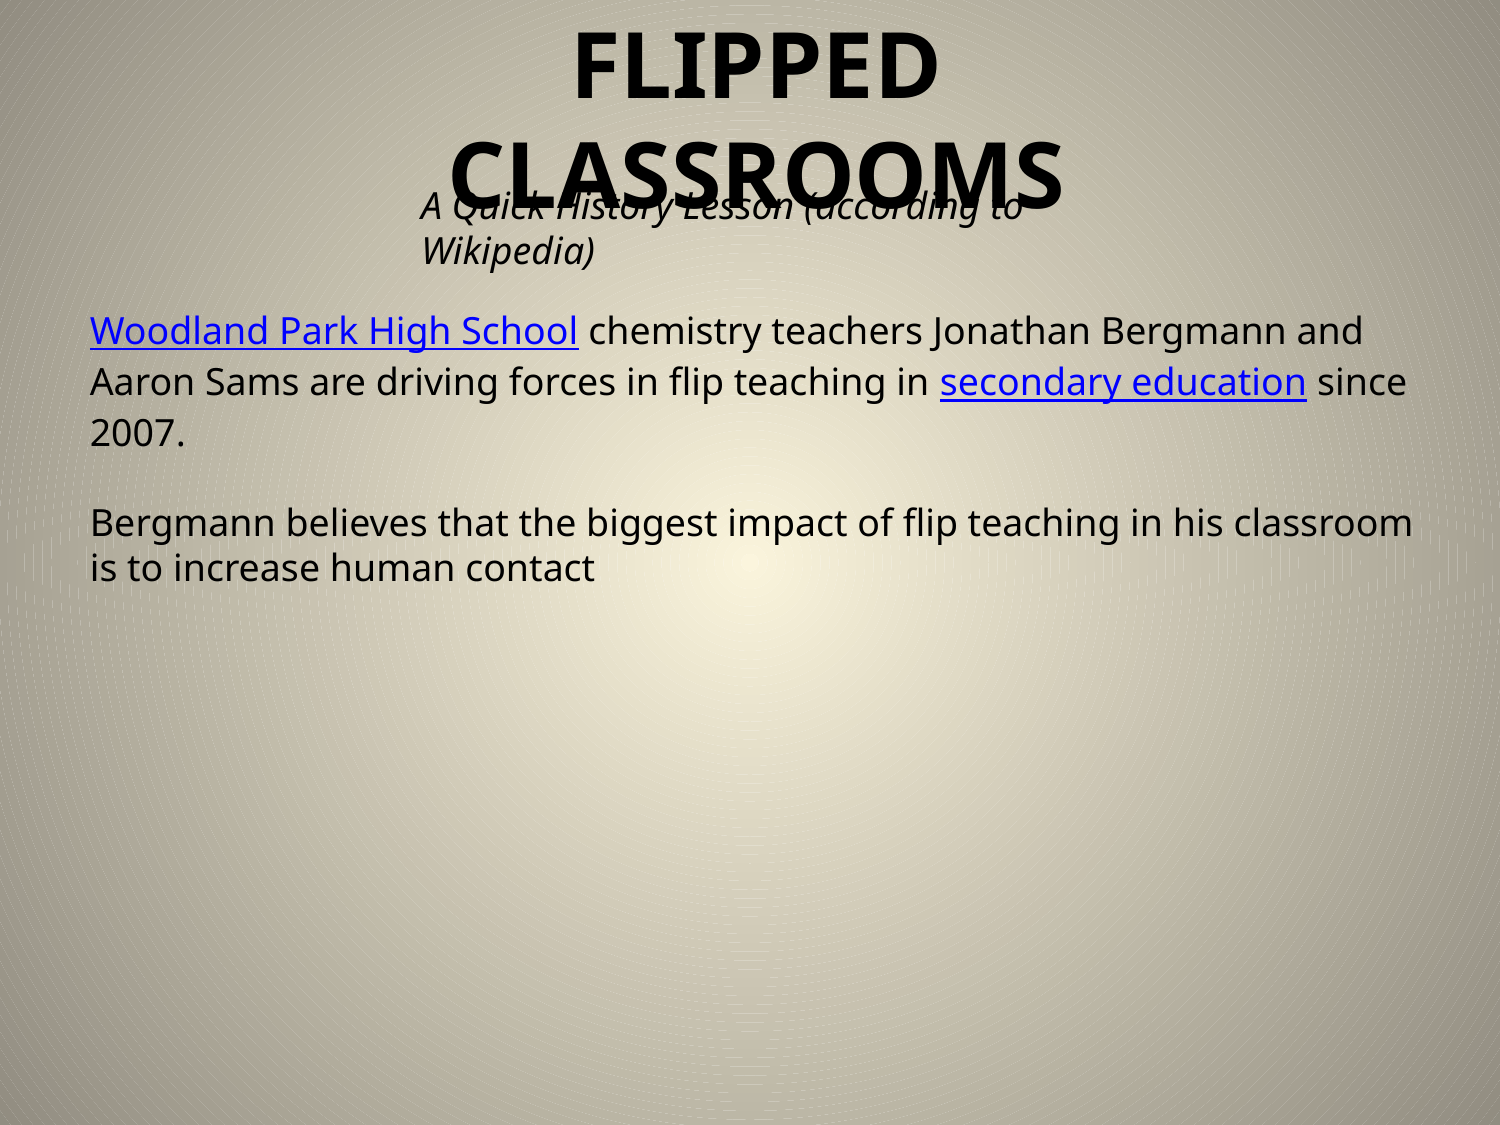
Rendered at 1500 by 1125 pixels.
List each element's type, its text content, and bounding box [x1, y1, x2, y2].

text_box Woodland Park High School chemistry teachers Jonathan Bergmann and Aaron Sams are driving forces in flip teaching in secondary education since 2007. Bergmann believes that the biggest impact of flip teaching in his classroom is to increase human contact [74, 299, 1438, 597]
text_box A Quick History Lesson (according to Wikipedia) [406, 174, 1075, 280]
title Flipped Classrooms [306, 0, 1207, 238]
